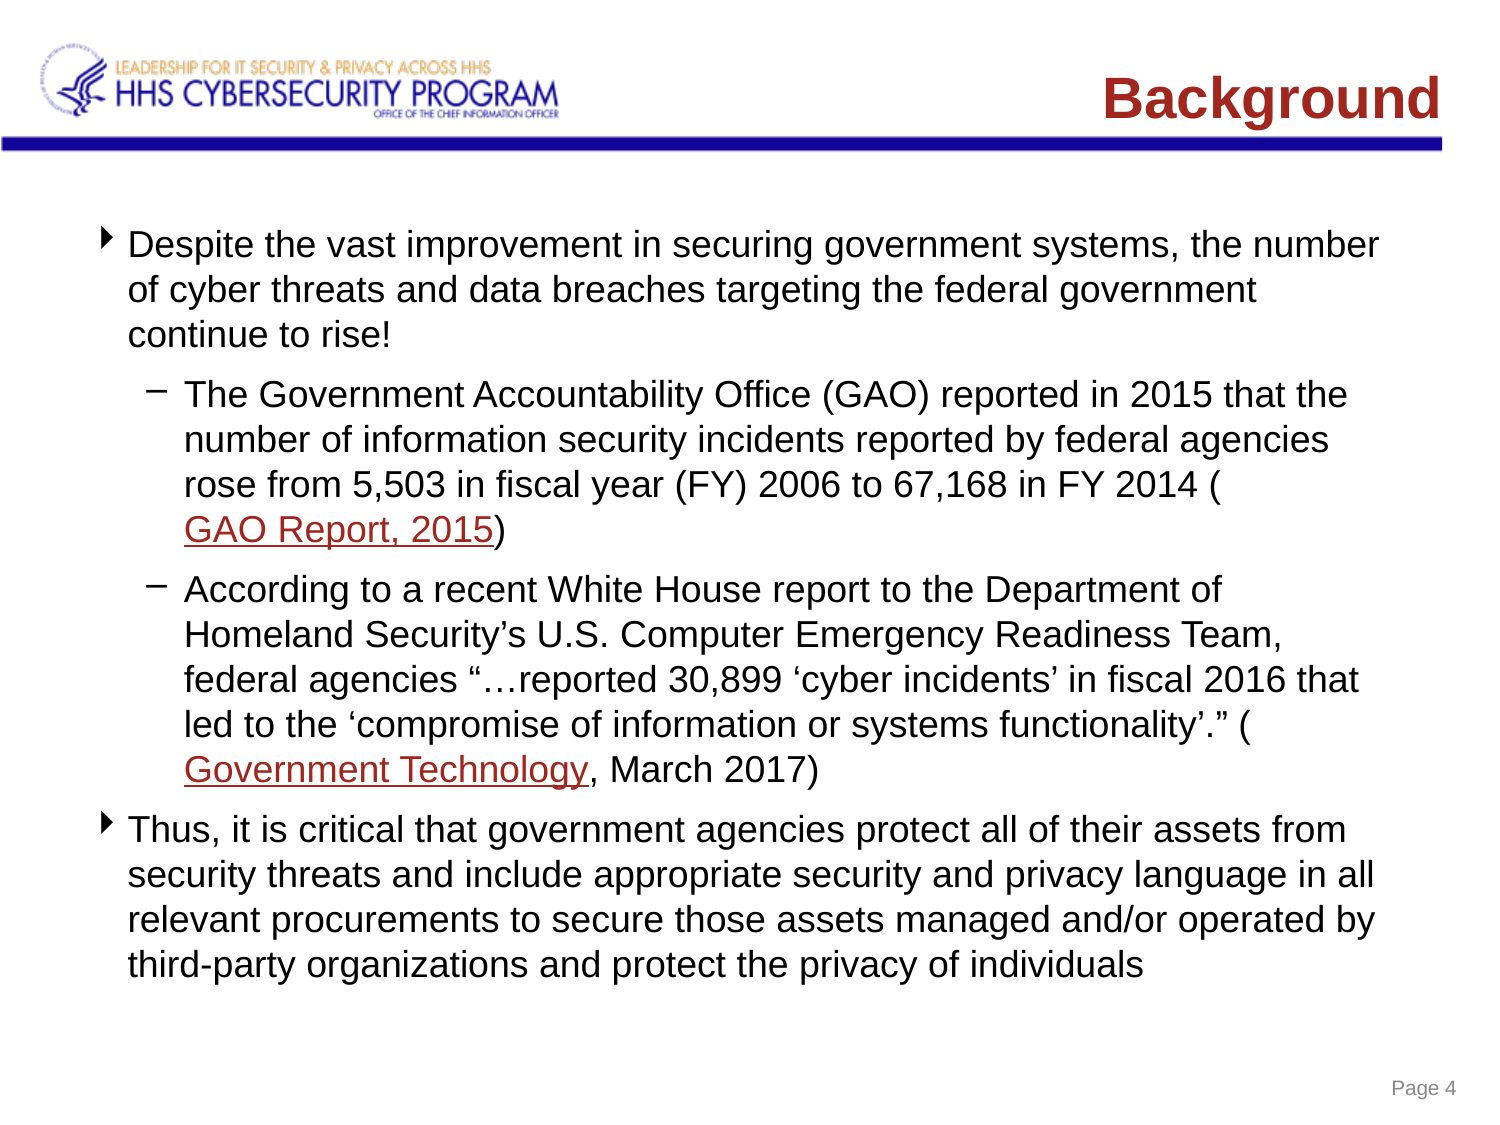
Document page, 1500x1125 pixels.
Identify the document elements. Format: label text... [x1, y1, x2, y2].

slide_number Page 4 [1121, 1065, 1472, 1110]
picture [0, 0, 1443, 234]
list Despite the vast improvement in securing government systems, the number of cyber threats and data breaches targeting the federal government continue to rise! The Government Accountability Office (GAO) reported in 2015 that the number of information security incidents reported by federal agencies rose from 5,503 in fiscal year (FY) 2006 to 67,168 in FY 2014 (GAO Report, 2015) According to a recent White House report to the Department of Homeland Security’s U.S. Computer Emergency Readiness Team, federal agencies “…reported 30,899 ‘cyber incidents’ in fiscal 2016 that led to the ‘compromise of information or systems functionality’.” (Government Technology, March 2017) Thus, it is critical that government agencies protect all of their assets from security threats and include appropriate security and privacy language in all relevant procurements to secure those assets managed and/or operated by third-party organizations and protect the privacy of individuals [74, 212, 1413, 1013]
title Background [1087, 12, 1476, 138]
